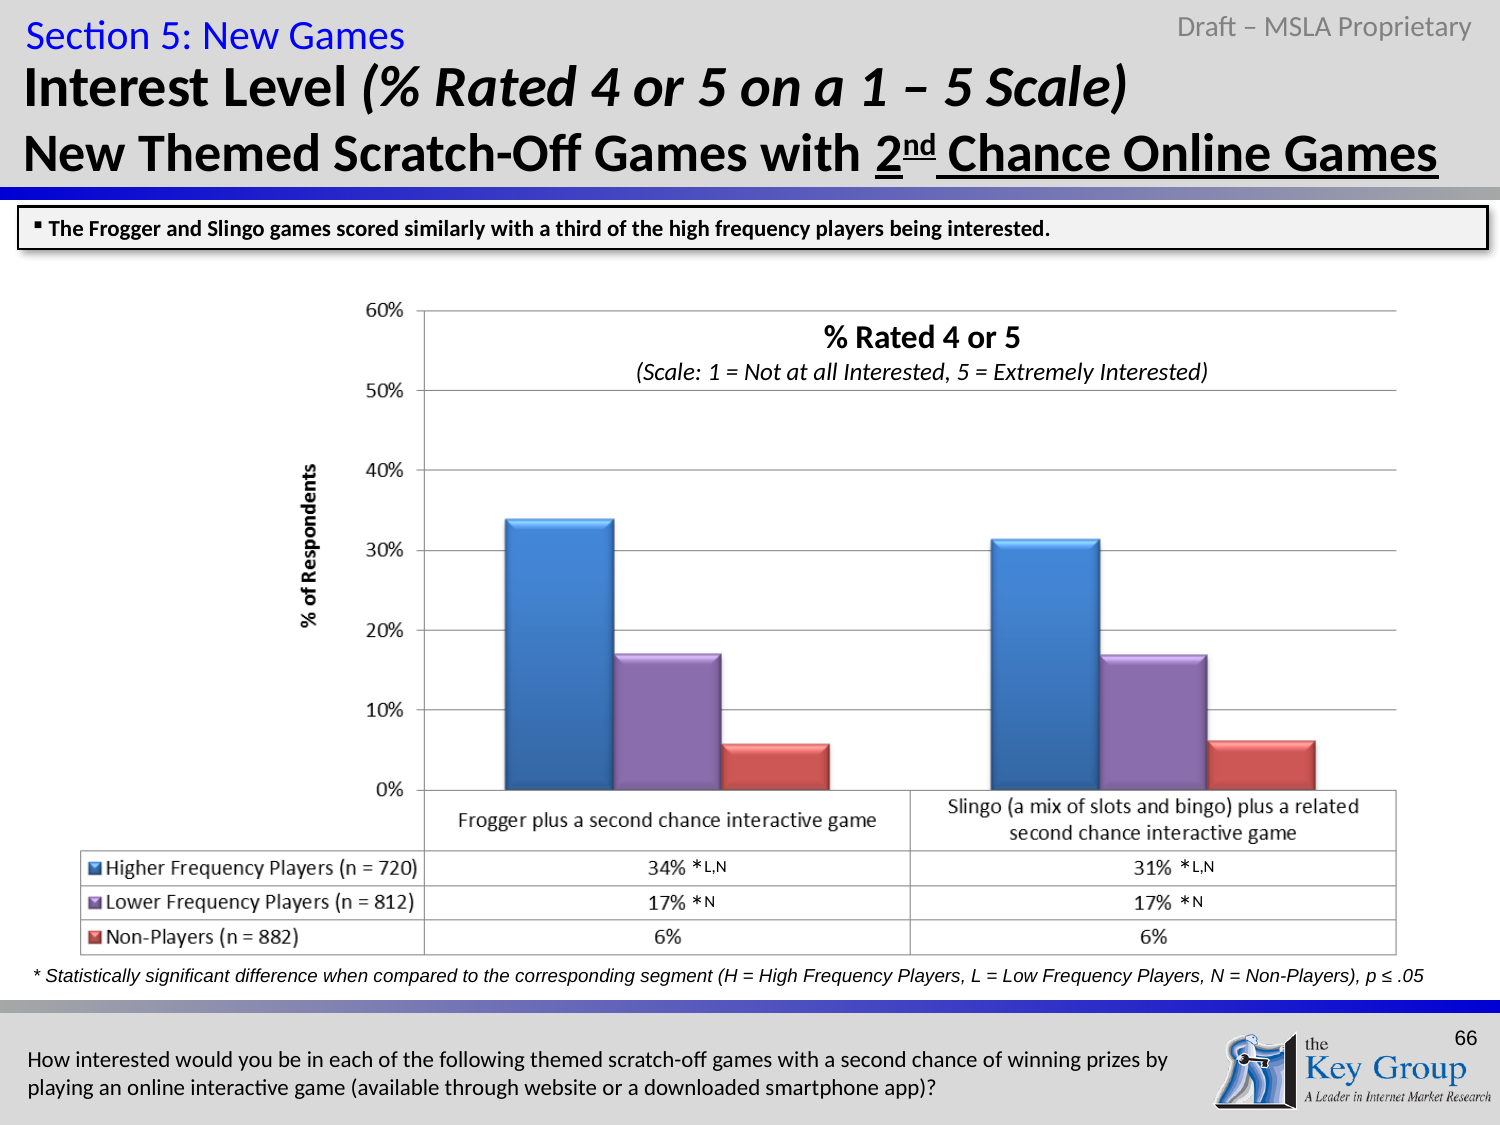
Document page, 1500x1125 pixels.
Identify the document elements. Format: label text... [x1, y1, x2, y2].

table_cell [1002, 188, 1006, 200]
list How interested would you be in each of the following themed scratch-off games with a second chance of winning prizes by playing an online interactive game (available through website or a downloaded smartphone app)? [12, 1037, 1188, 1086]
text_box * Statistically significant difference when compared to the corresponding segment (H = High Frequency Players, L = Low Frequency Players, N = Non-Players), p ≤ .05 [0, 956, 1438, 1016]
list Interest Level (% Rated 4 or 5 on a 1 – 5 Scale) New Themed Scratch-Off Games with 2nd Chance Online Games [8, 40, 1500, 128]
text_box The Frogger and Slingo games scored similarly with a third of the high frequency players being interested. [18, 206, 1488, 249]
picture [43, 285, 1420, 966]
list Section 5: New Games [10, 0, 1500, 40]
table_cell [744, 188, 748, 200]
table_cell 47% [920, 188, 925, 200]
picture [1212, 1017, 1500, 1111]
